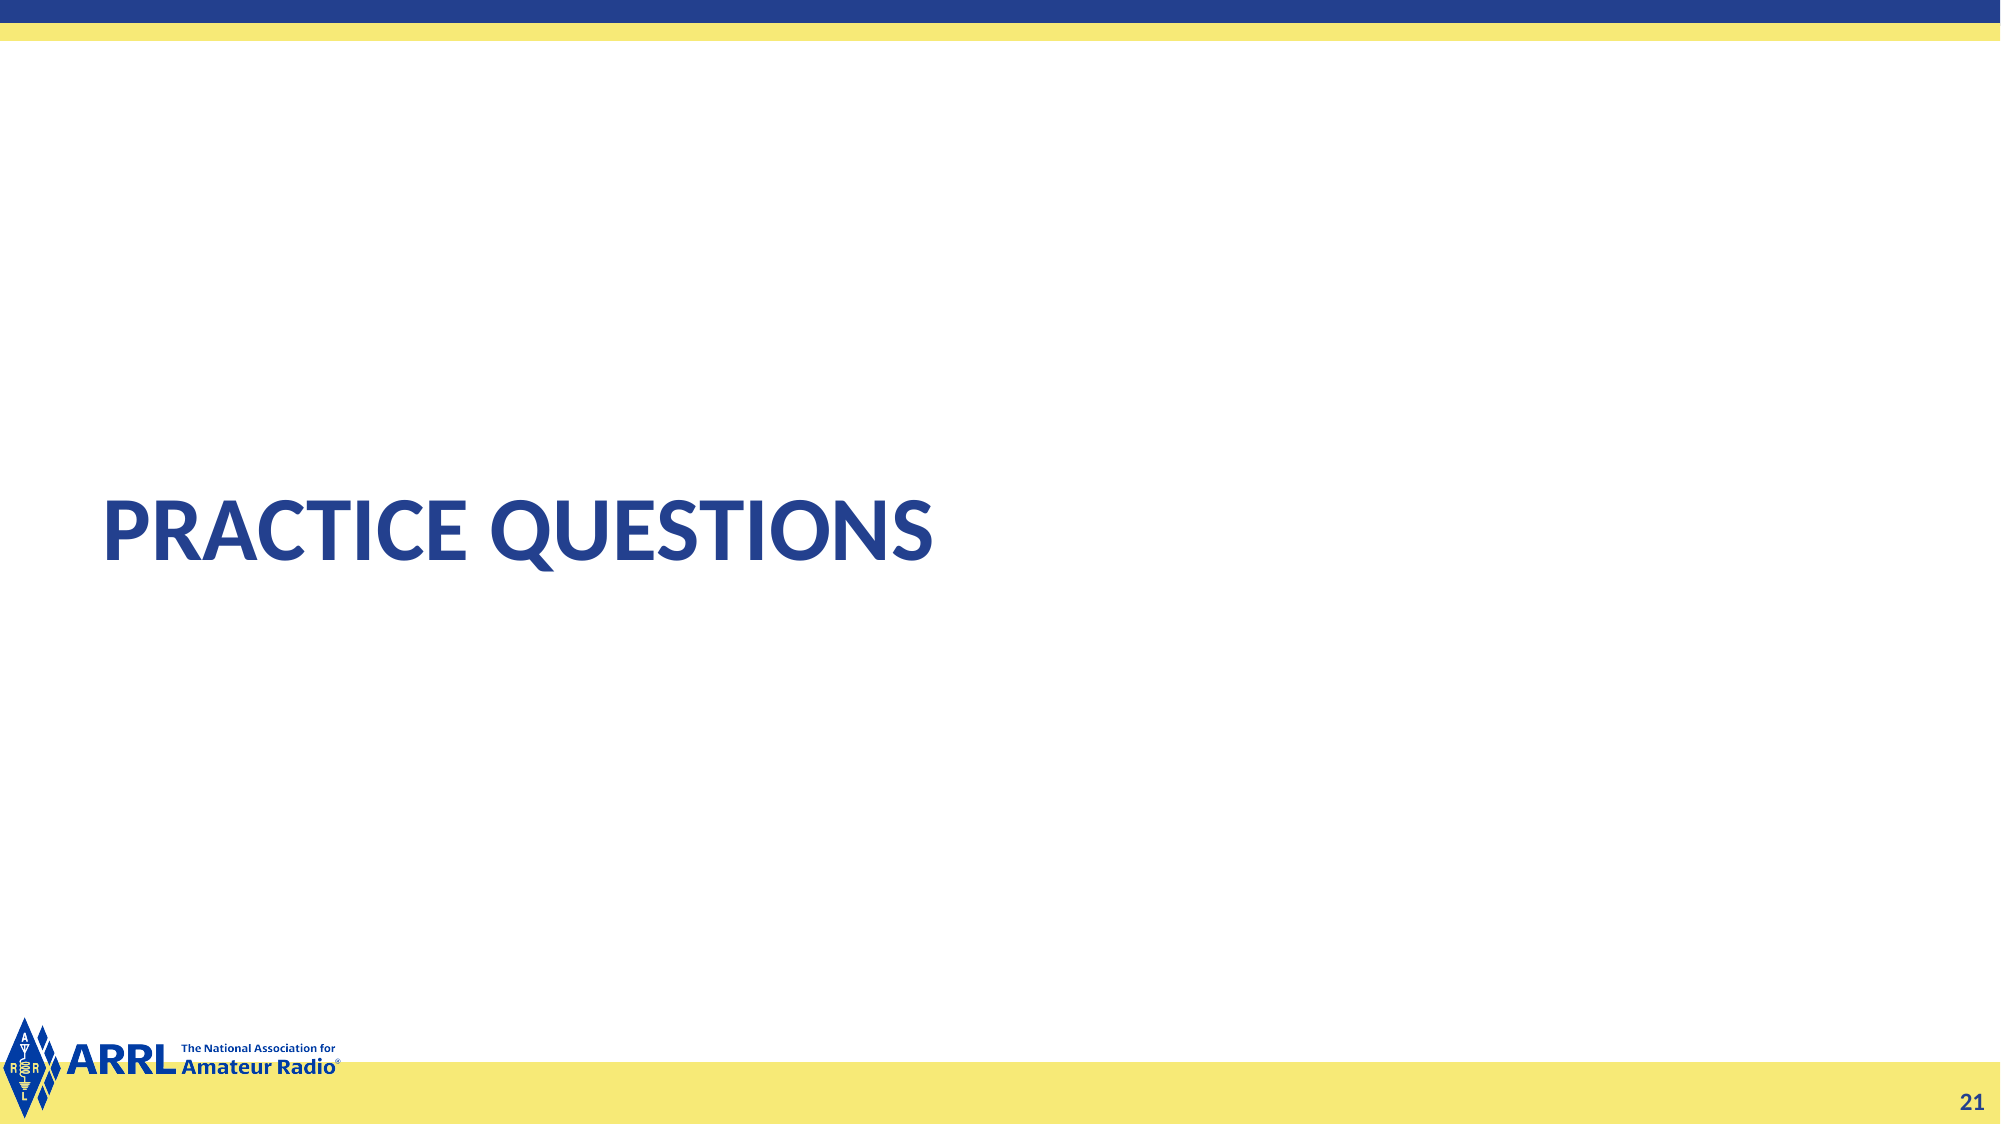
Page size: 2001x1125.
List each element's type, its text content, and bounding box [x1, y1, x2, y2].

picture [1, 1015, 342, 1121]
title PRACTICE QUESTIONS [87, 437, 1888, 625]
